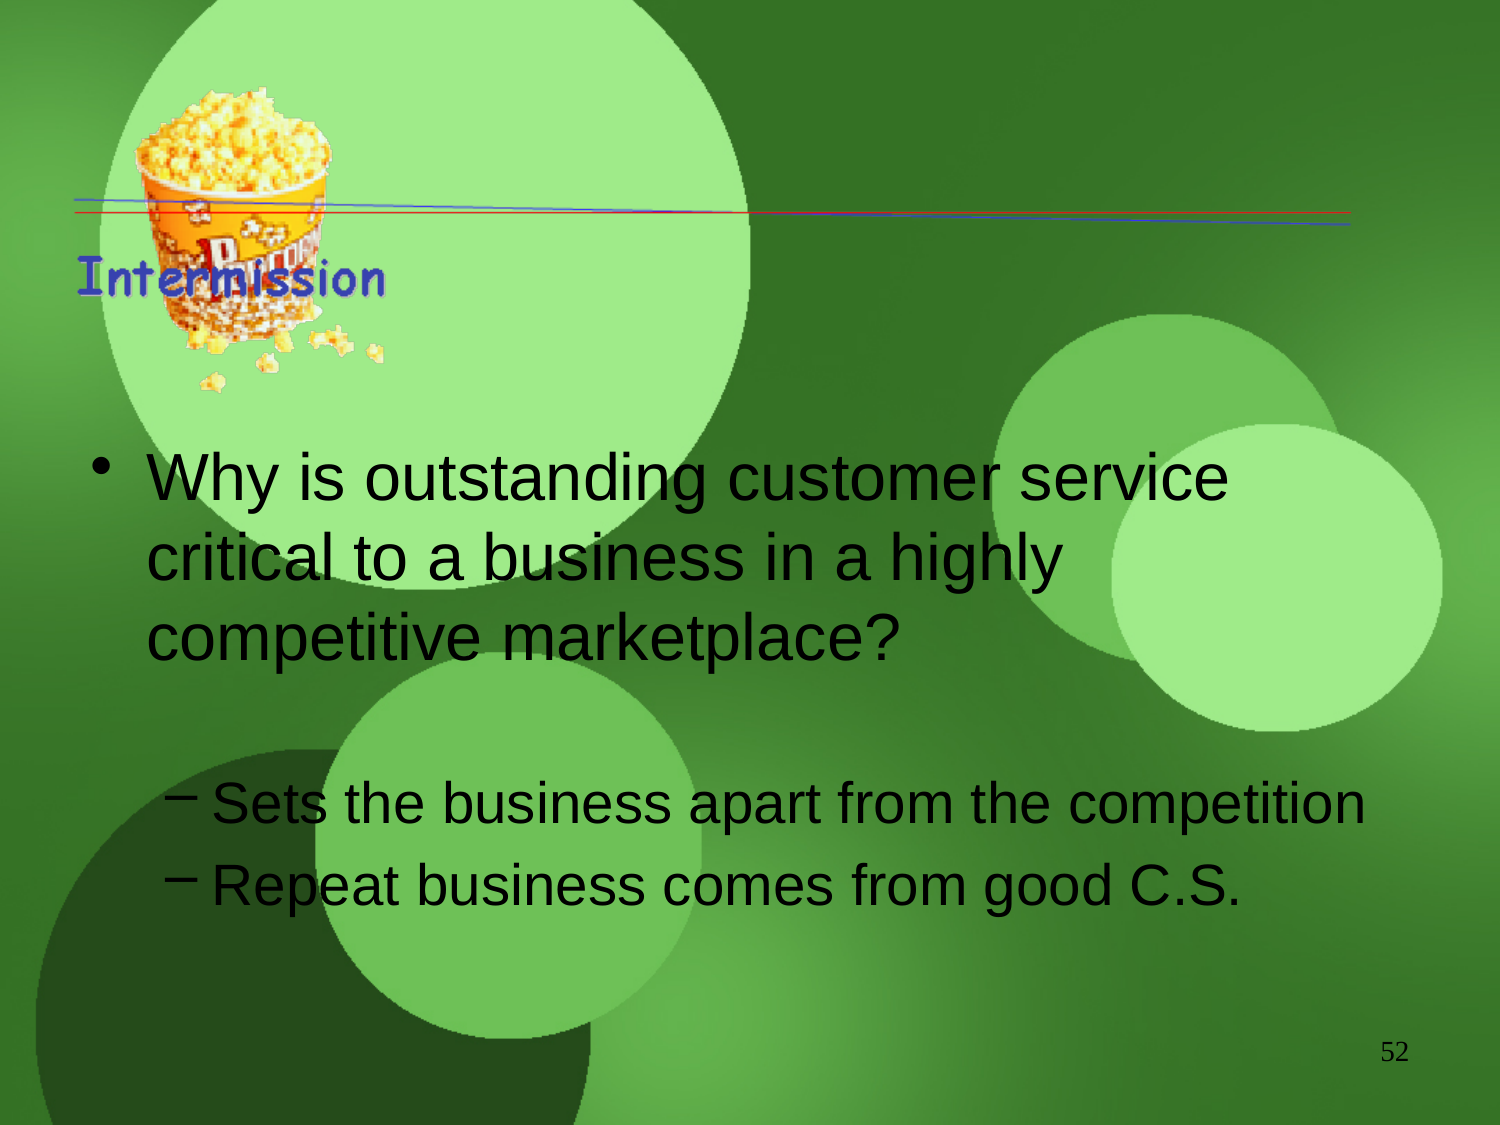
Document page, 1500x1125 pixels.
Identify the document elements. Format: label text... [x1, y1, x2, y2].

list Why is outstanding customer service critical to a business in a highly competitive marketplace? Sets the business apart from the competition Repeat business comes from good C.S. [74, 425, 1388, 1006]
picture [0, 0, 1500, 1125]
slide_number 52 [1074, 1024, 1426, 1103]
